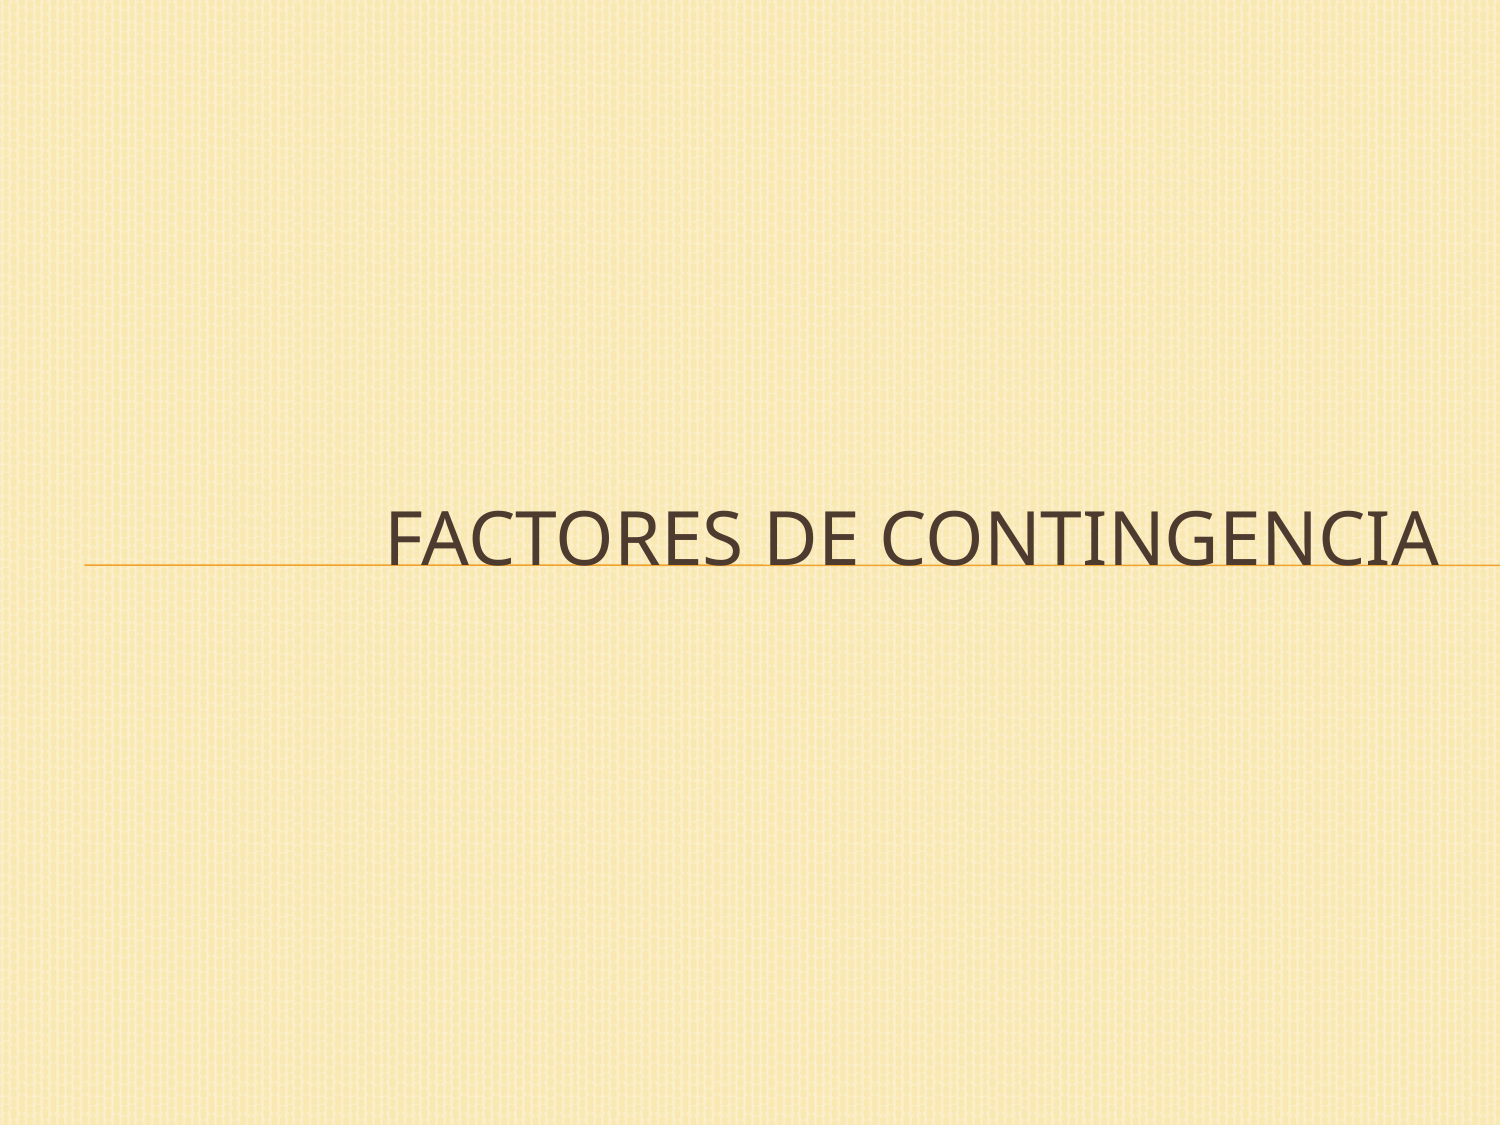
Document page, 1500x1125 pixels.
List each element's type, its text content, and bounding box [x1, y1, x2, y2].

title Factores de contingencia [29, 483, 1455, 678]
